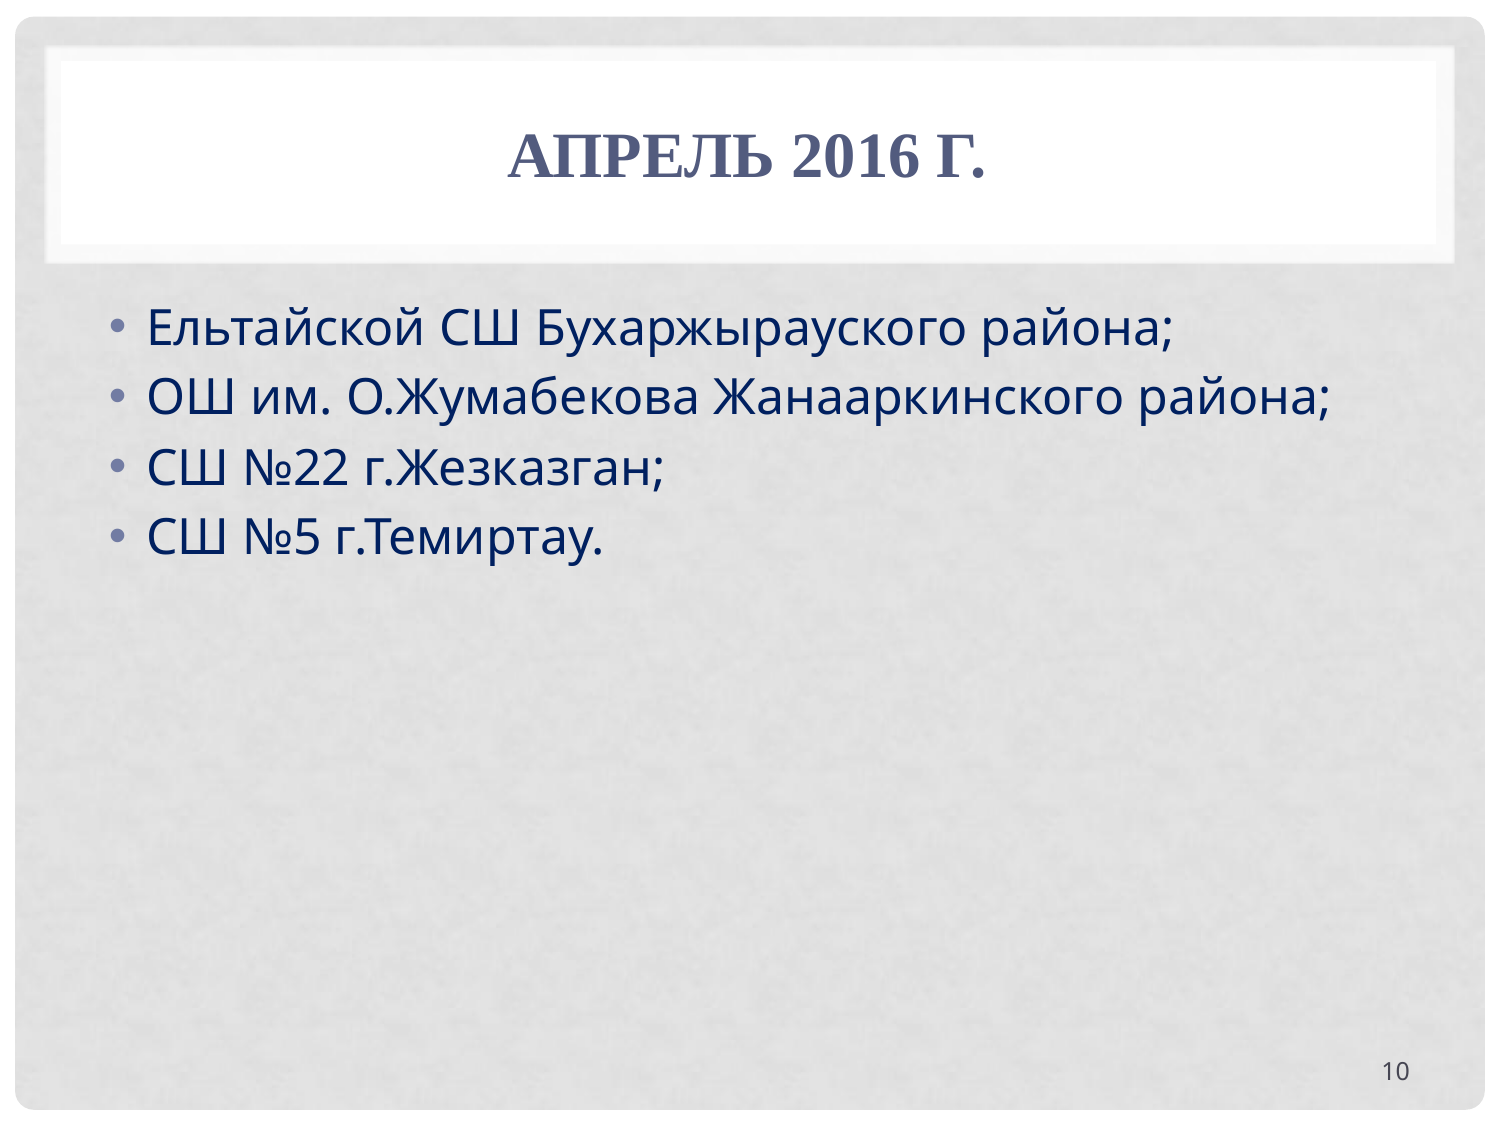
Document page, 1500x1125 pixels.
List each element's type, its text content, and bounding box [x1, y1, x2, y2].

list Ельтайской СШ Бухаржырауского района; ОШ им. О.Жумабекова Жанааркинского района; СШ №22 г.Жезказган; СШ №5 г.Темиртау. [75, 287, 1425, 1005]
title Апрель 2016 г. [69, 66, 1425, 238]
slide_number 10 [1074, 1042, 1425, 1103]
picture [15, 16, 1485, 1110]
